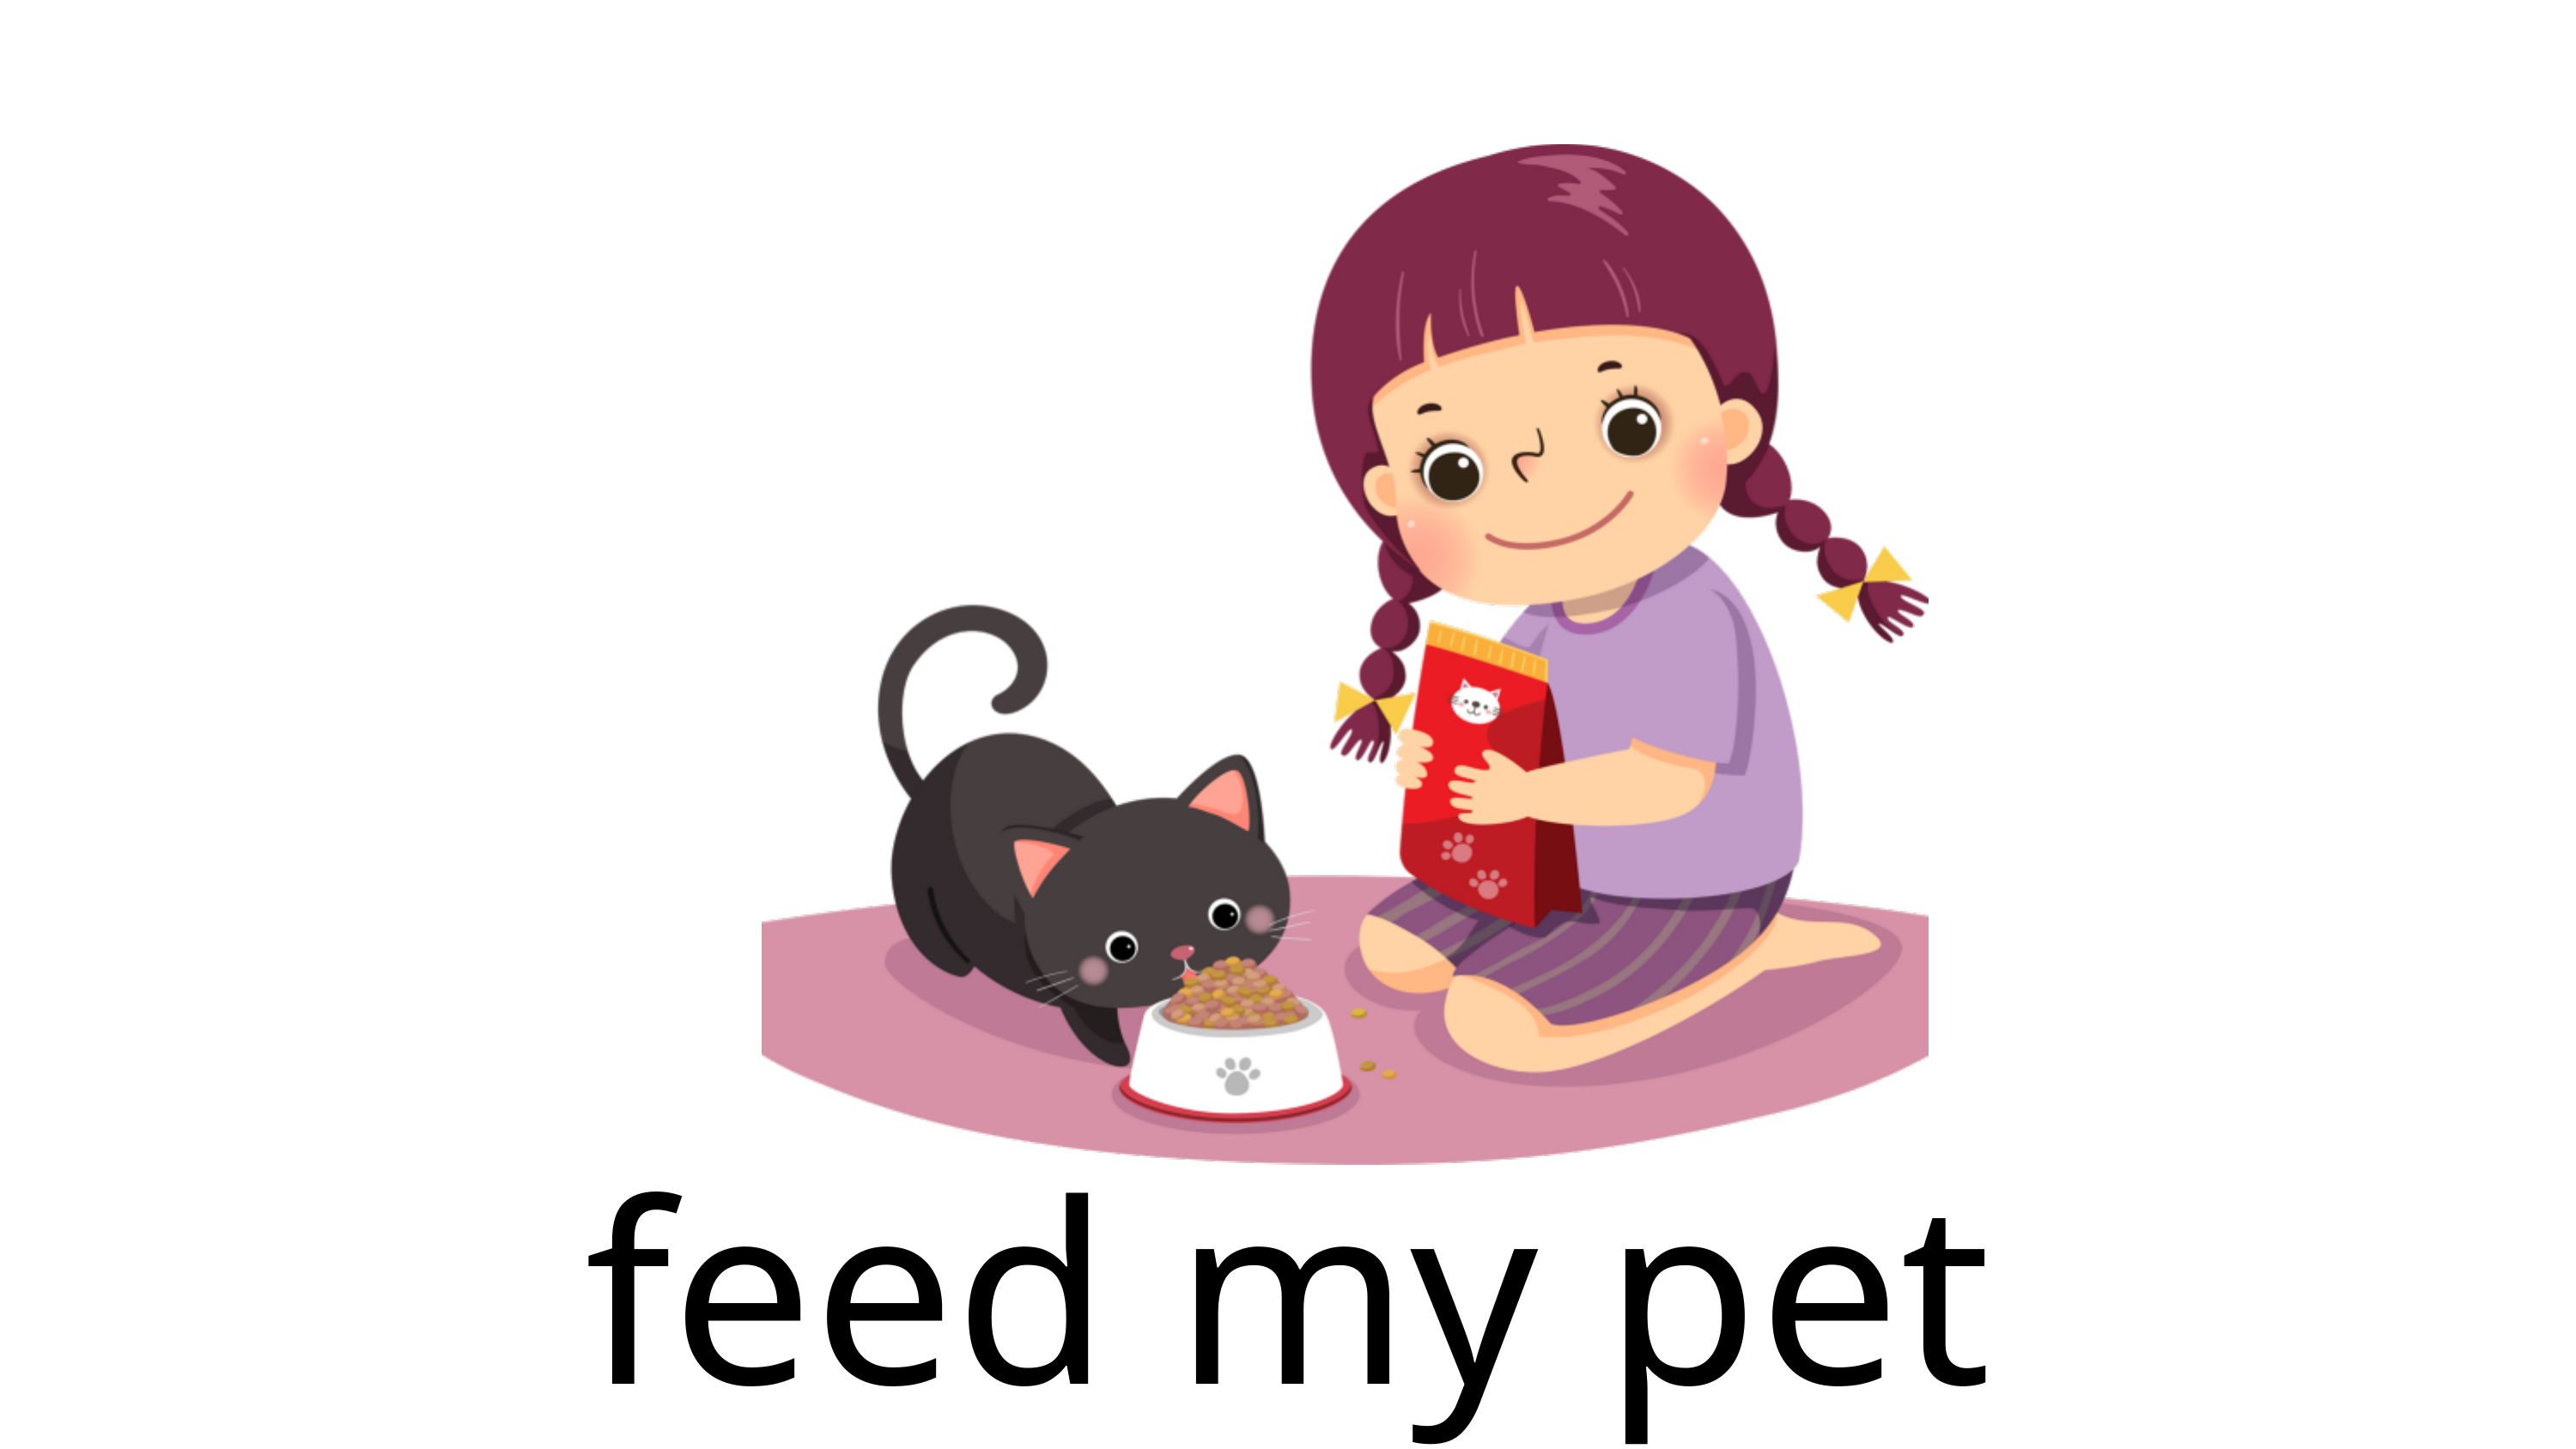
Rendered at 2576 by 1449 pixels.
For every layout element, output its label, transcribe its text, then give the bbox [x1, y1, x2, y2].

text_box feed my pet [350, 1208, 2226, 1435]
picture [762, 144, 1929, 1165]
